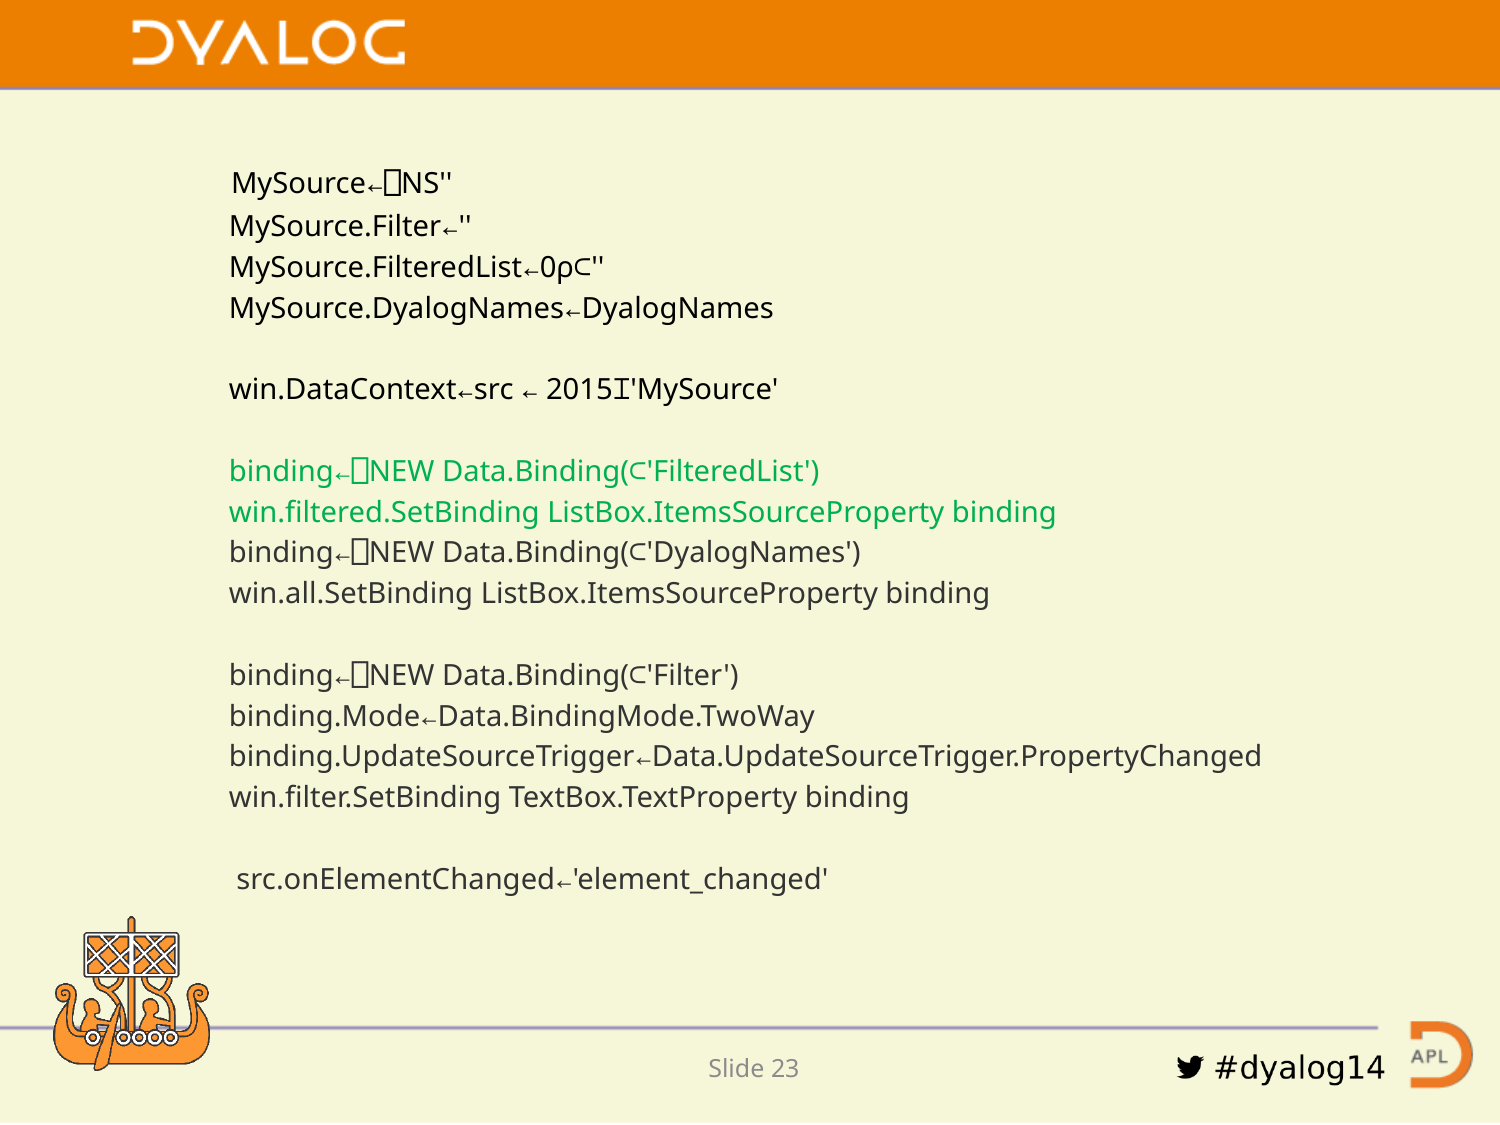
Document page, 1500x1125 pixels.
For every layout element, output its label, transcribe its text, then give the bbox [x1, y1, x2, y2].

slide_number Slide 22 [585, 1039, 923, 1100]
list MySource←⎕NS'' MySource.Filter←'' MySource.FilteredList←0⍴⊂'' MySource.DyalogNames←DyalogNames win.DataContext←src ← 2015⌶'MySource' binding←⎕NEW Data.Binding(⊂'FilteredList') win.filtered.SetBinding ListBox.ItemsSourceProperty binding binding←⎕NEW Data.Binding(⊂'DyalogNames') win.all.SetBinding ListBox.ItemsSourceProperty binding binding←⎕NEW Data.Binding(⊂'Filter') binding.Mode←Data.BindingMode.TwoWay binding.UpdateSourceTrigger←Data.UpdateSourceTrigger.PropertyChanged win.filter.SetBinding TextBox.TextProperty binding src.onElementChanged←'element_changed' [206, 149, 1459, 917]
picture [0, 0, 1500, 1123]
